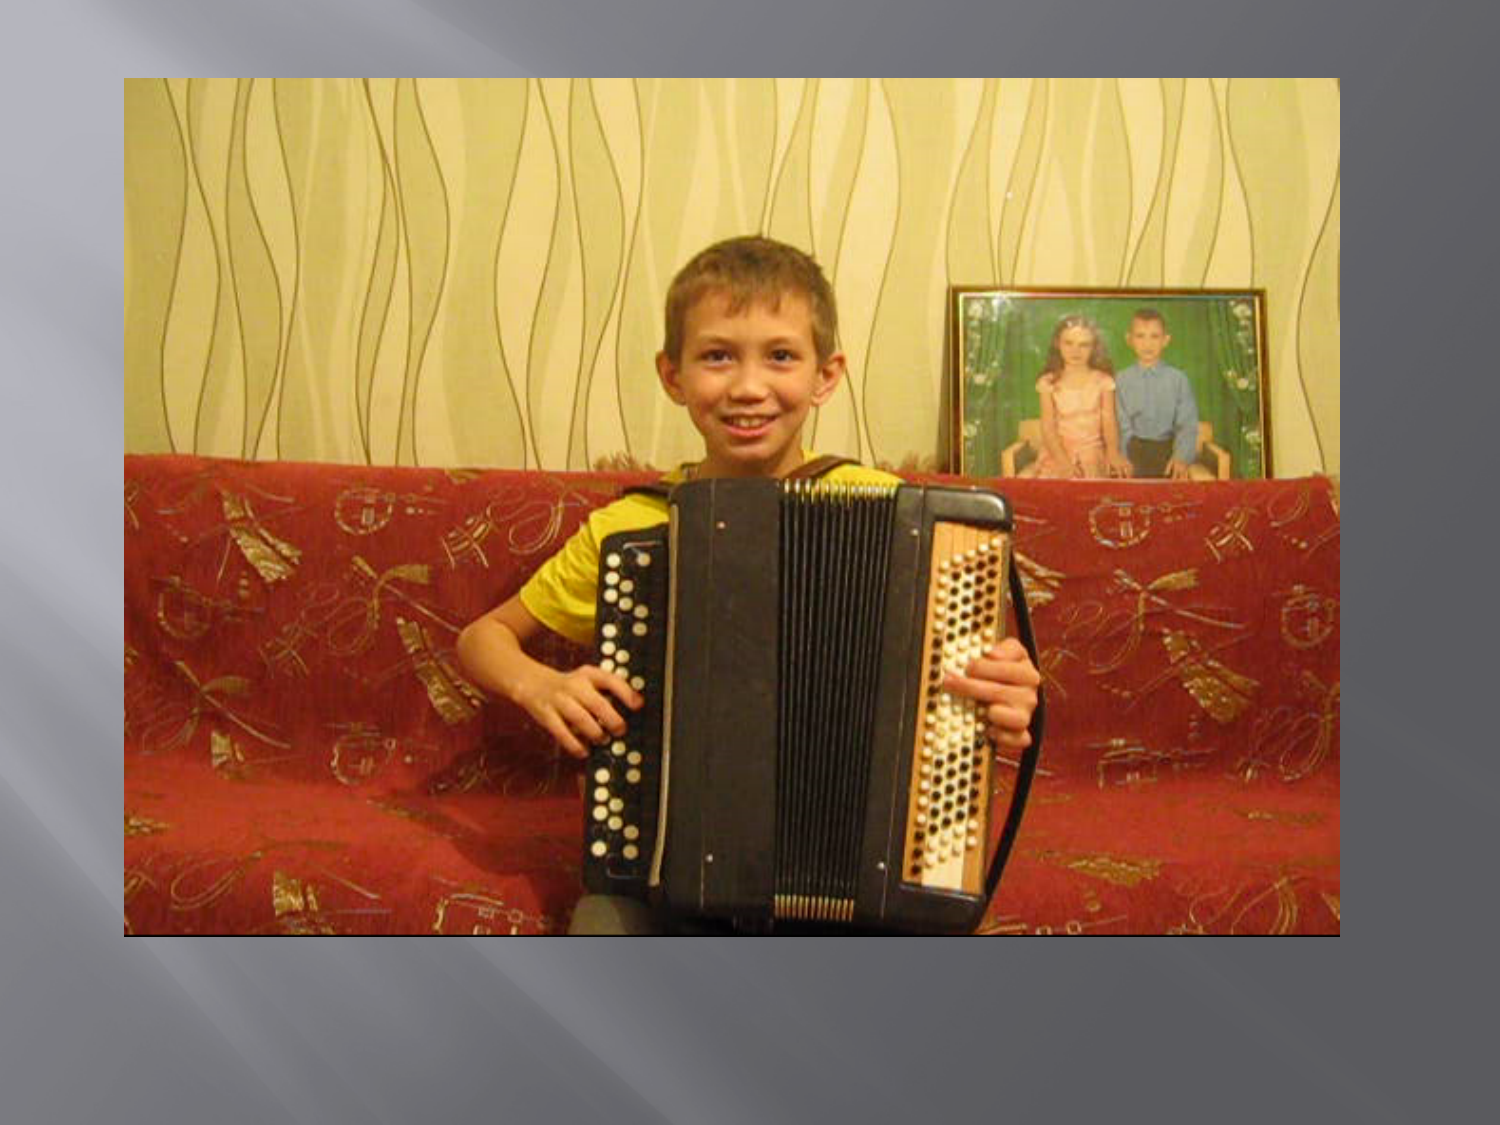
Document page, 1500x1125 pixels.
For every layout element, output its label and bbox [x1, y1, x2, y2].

text_box [123, 77, 1341, 938]
